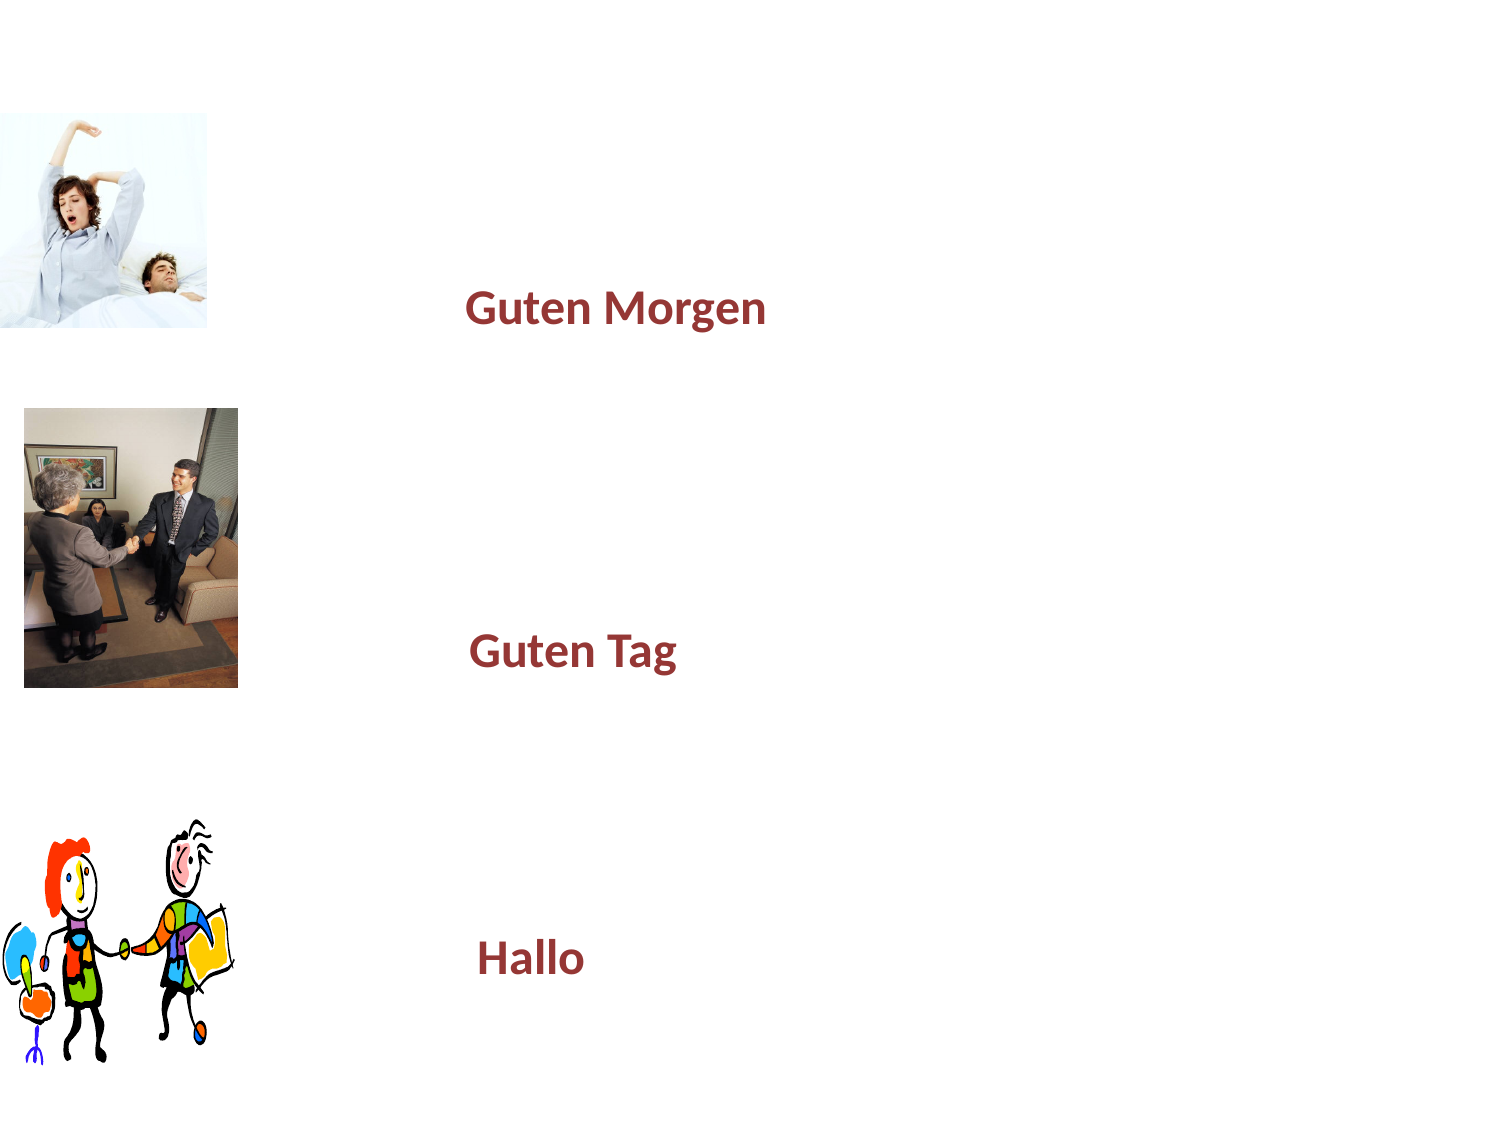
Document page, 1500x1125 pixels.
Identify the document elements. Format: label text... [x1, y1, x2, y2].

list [0, 113, 207, 328]
picture [24, 408, 238, 688]
picture [0, 813, 238, 1071]
text_box Hallo [437, 916, 832, 992]
text_box Guten Morgen [450, 267, 1018, 342]
text_box Guten Tag [437, 609, 832, 685]
